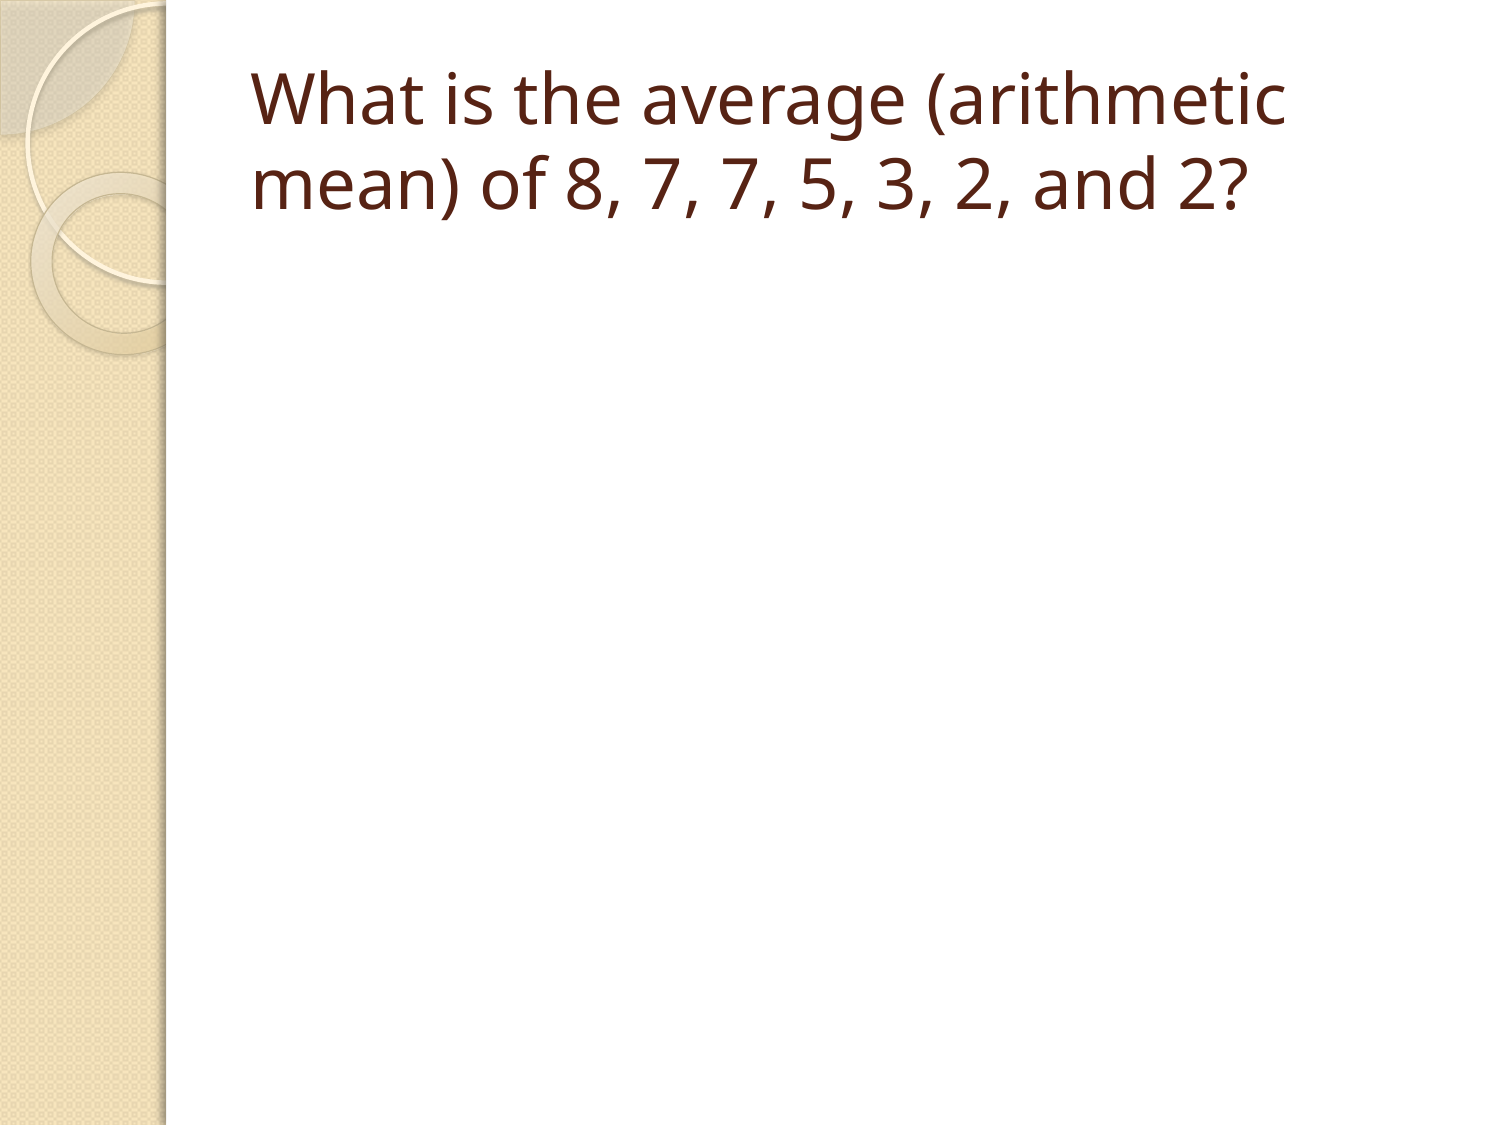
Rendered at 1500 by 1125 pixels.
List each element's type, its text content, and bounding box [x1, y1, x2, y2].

title What is the average (arithmetic mean) of 8, 7, 7, 5, 3, 2, and 2? [235, 45, 1466, 233]
